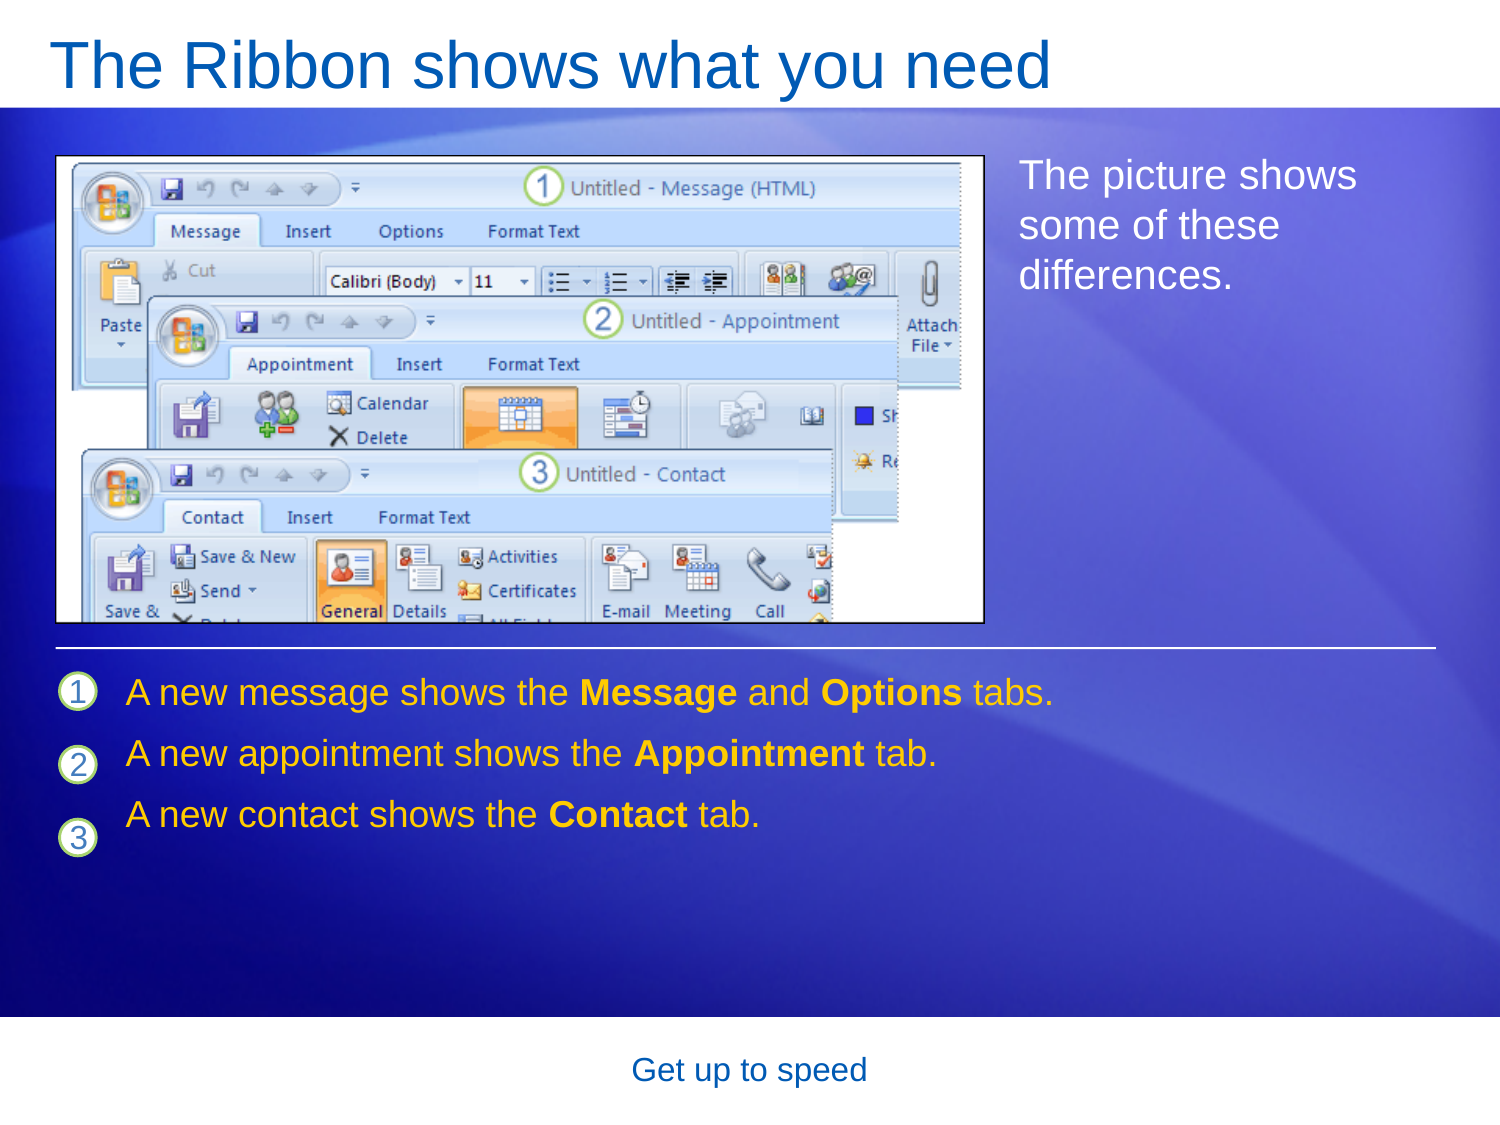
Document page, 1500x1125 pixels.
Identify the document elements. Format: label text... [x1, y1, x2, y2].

text_box A new message shows the Message and Options tabs. A new appointment shows the Appointment tab. A new contact shows the Contact tab. [110, 660, 1086, 843]
text_box The picture shows some of these differences. [1003, 140, 1454, 594]
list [55, 155, 985, 624]
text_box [55, 738, 101, 790]
picture [0, 108, 1500, 1017]
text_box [55, 811, 101, 863]
footer Get up to speed [445, 1016, 1055, 1096]
title The Ribbon shows what you need [34, 11, 1352, 114]
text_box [55, 665, 101, 716]
